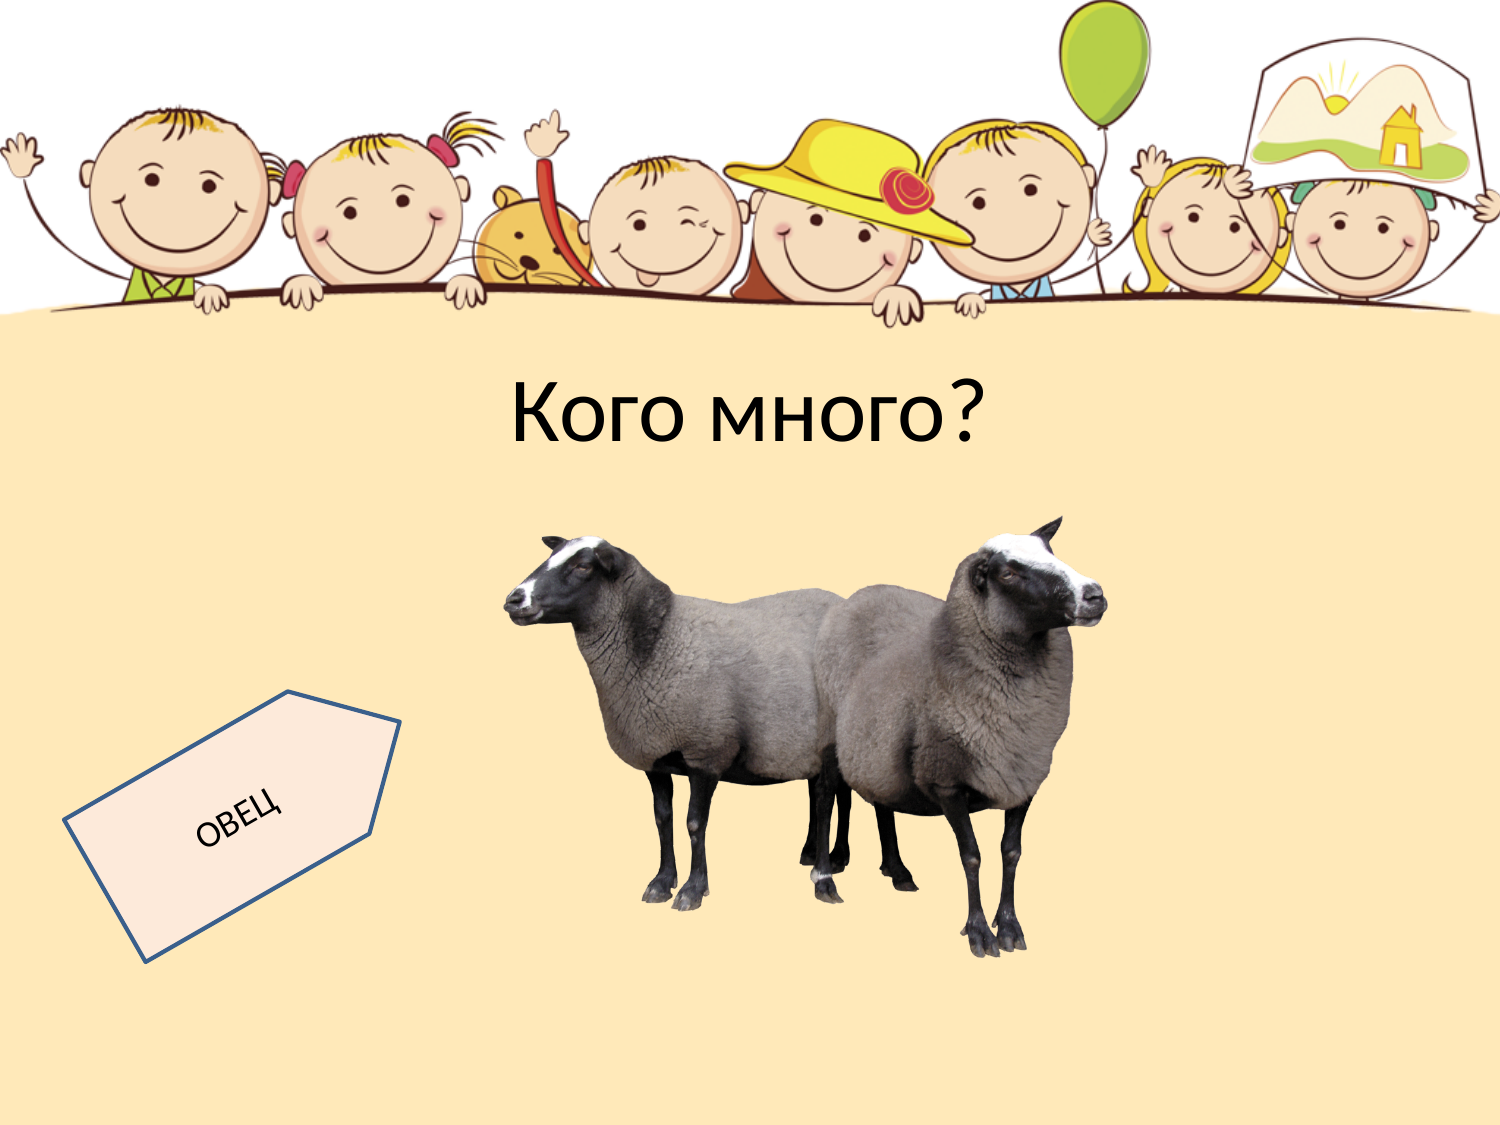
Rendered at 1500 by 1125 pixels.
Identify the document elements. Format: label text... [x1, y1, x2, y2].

text_box ОВЕЦ [61, 689, 402, 965]
picture [0, 0, 1500, 1125]
title Кого много? [74, 327, 1426, 481]
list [503, 515, 1108, 959]
